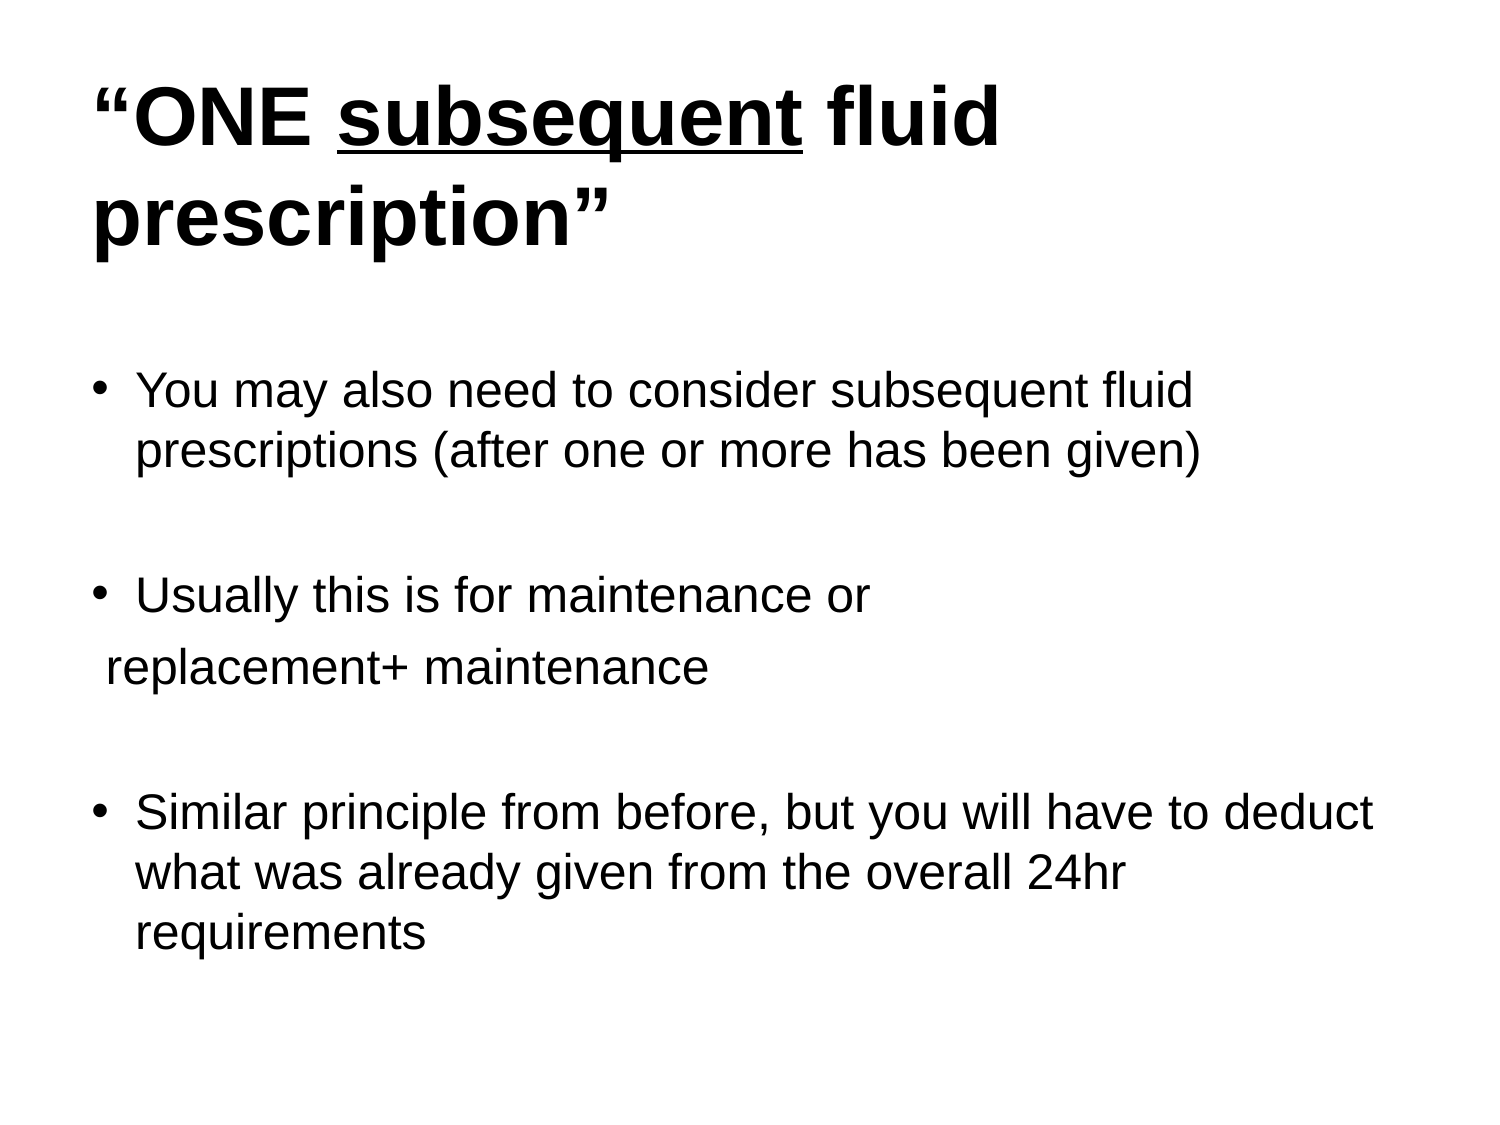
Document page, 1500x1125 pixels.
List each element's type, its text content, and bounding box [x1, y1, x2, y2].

text_box You may also need to consider subsequent fluid prescriptions (after one or more has been given) Usually this is for maintenance or replacement+ maintenance Similar principle from before, but you will have to deduct what was already given from the overall 24hr requirements [76, 349, 1424, 968]
text_box “ONE subsequent fluid prescription” [76, 54, 1412, 270]
